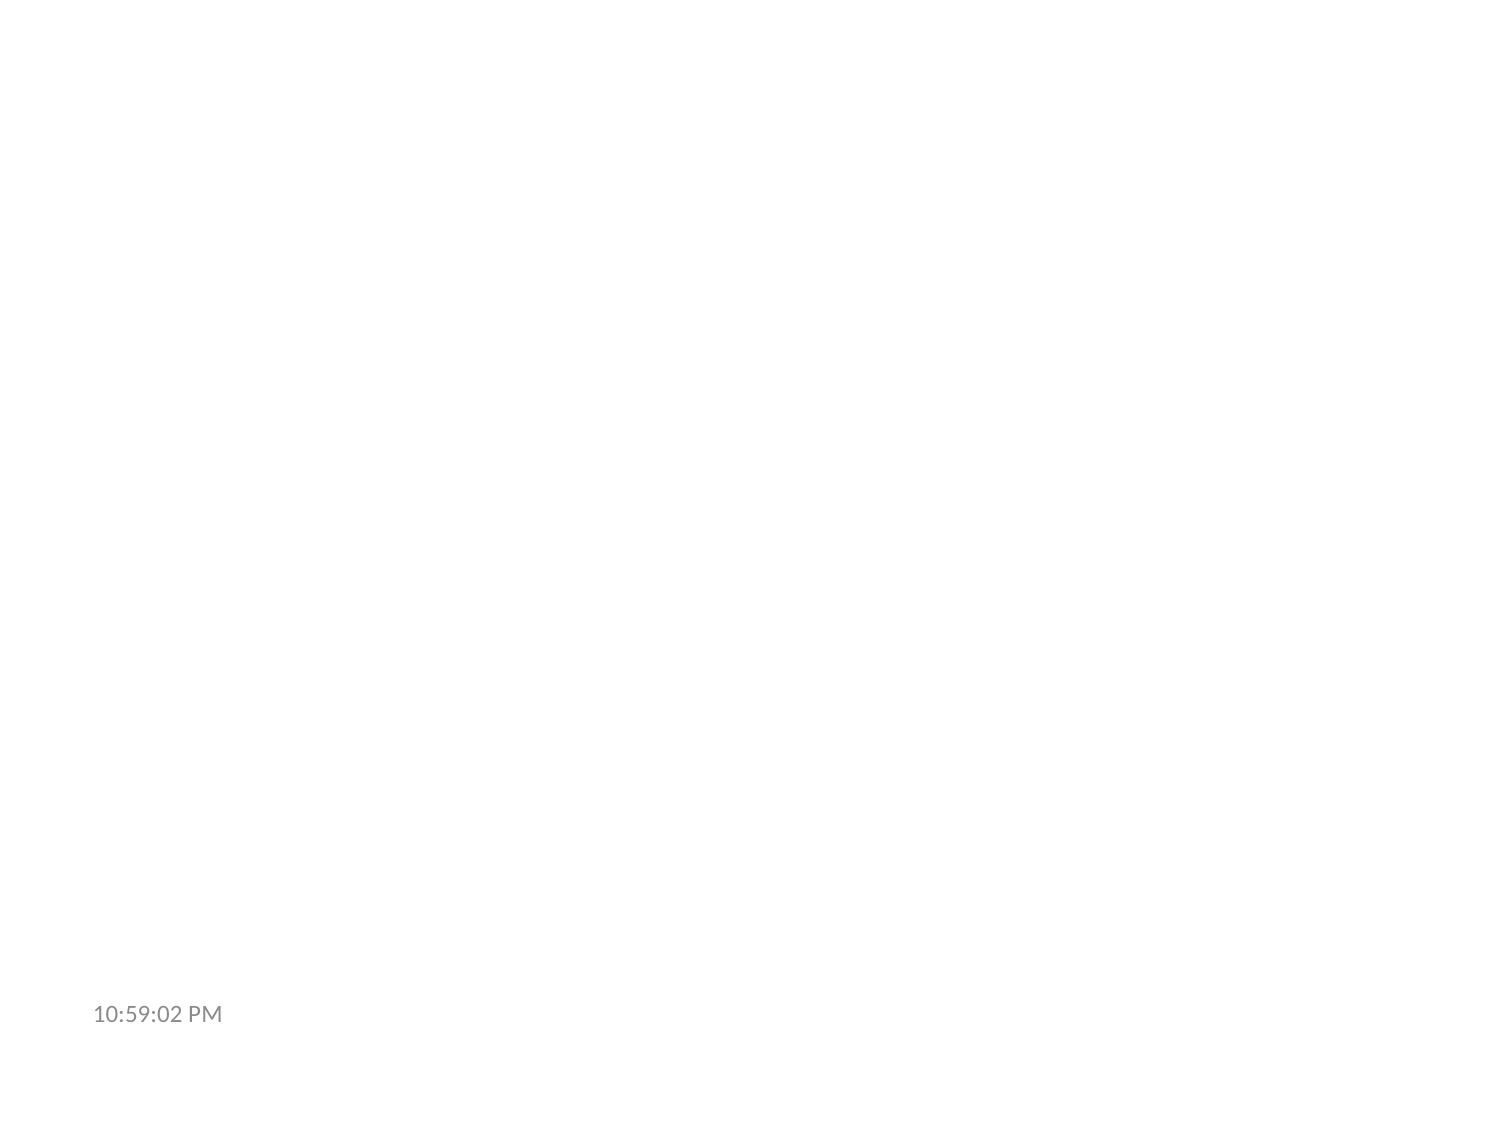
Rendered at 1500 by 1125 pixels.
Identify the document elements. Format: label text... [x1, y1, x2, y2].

text_box 3:35:09 PM [77, 982, 428, 1043]
